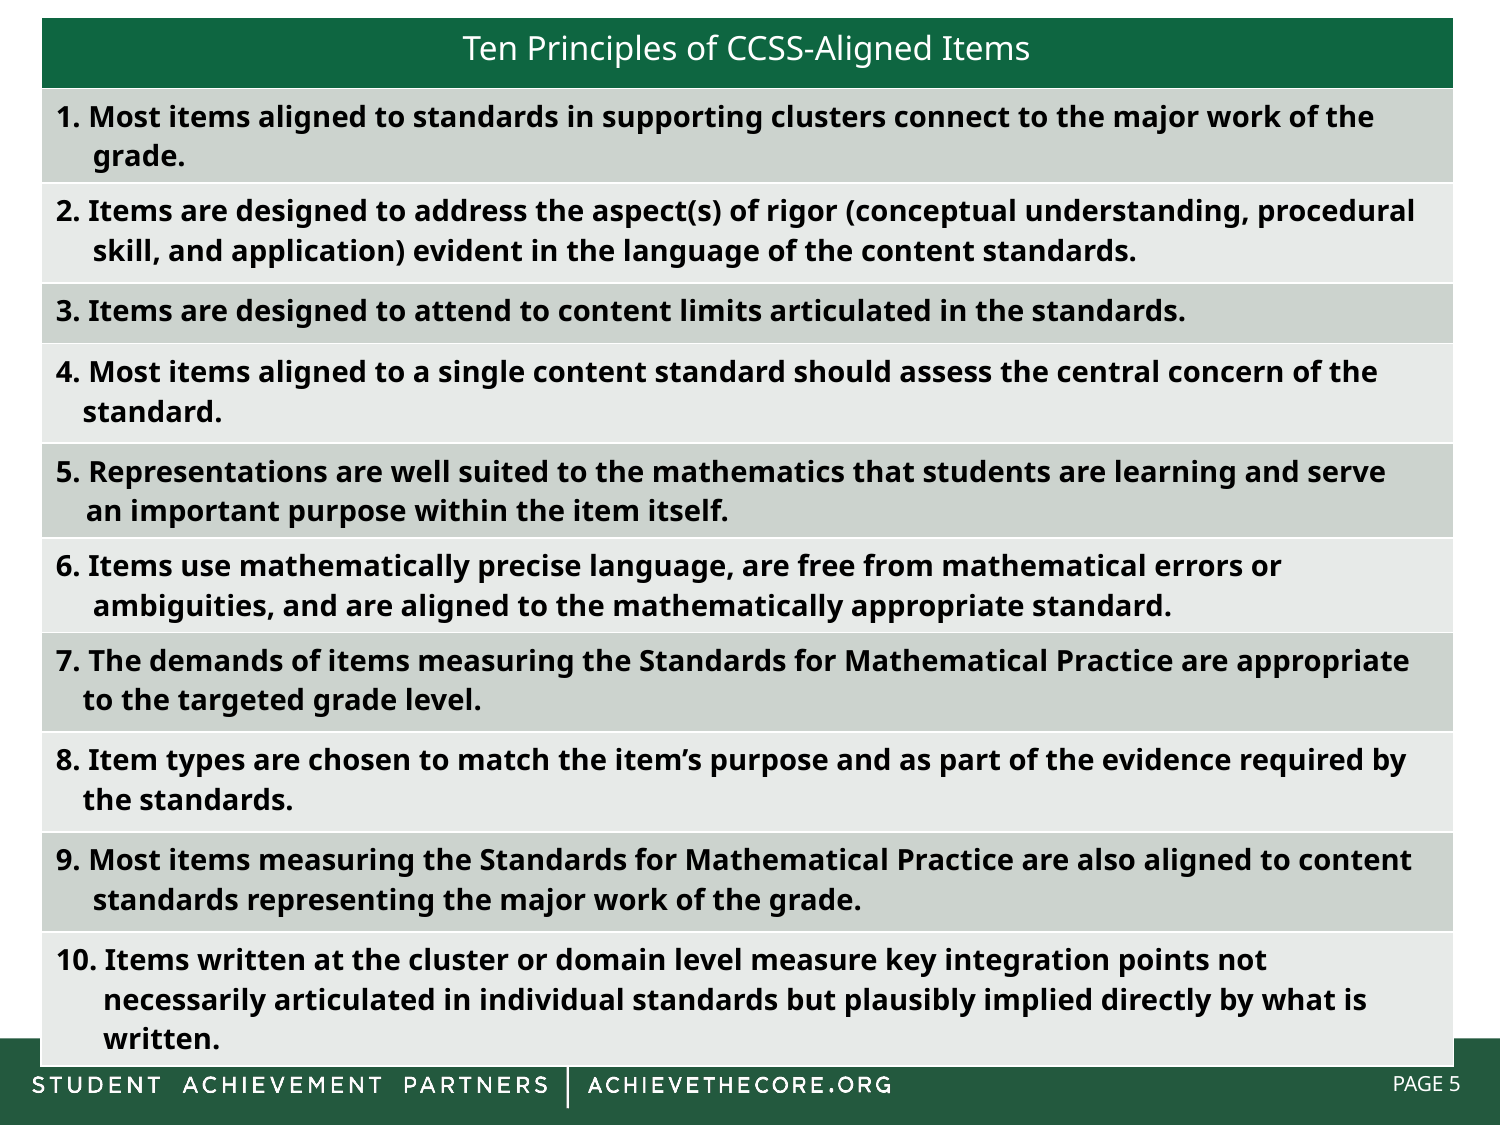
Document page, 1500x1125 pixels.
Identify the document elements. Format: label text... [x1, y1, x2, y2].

table_cell 9. Most items measuring the Standards for Mathematical Practice are also aligned to content standards representing the major work of the grade. [42, 833, 1453, 931]
table_cell 8. Item types are chosen to match the item’s purpose and as part of the evidence required by the standards. [42, 733, 1453, 831]
table_cell 10. Items written at the cluster or domain level measure key integration points not necessarily articulated in individual standards but plausibly implied directly by what is written. [42, 933, 1453, 1065]
table_cell 7. The demands of items measuring the Standards for Mathematical Practice are appropriate to the targeted grade level. [42, 633, 1453, 731]
table_cell 3. Items are designed to attend to content limits articulated in the standards. [42, 284, 1453, 343]
table_cell 6. Items use mathematically precise language, are free from mathematical errors or ambiguities, and are aligned to the mathematically appropriate standard. [42, 539, 1453, 632]
table_header Ten Principles of CCSS-Aligned Items [42, 18, 1453, 88]
table_cell 5. Representations are well suited to the mathematics that students are learning and serve an important purpose within the item itself. [42, 444, 1453, 537]
table_cell 1. Most items aligned to standards in supporting clusters connect to the major work of the grade. [42, 89, 1453, 182]
picture [12, 1055, 911, 1112]
table_cell 2. Items are designed to address the aspect(s) of rigor (conceptual understanding, procedural skill, and application) evident in the language of the content standards. [42, 184, 1453, 282]
table_cell 4. Most items aligned to a single content standard should assess the central concern of the standard. [42, 344, 1453, 442]
